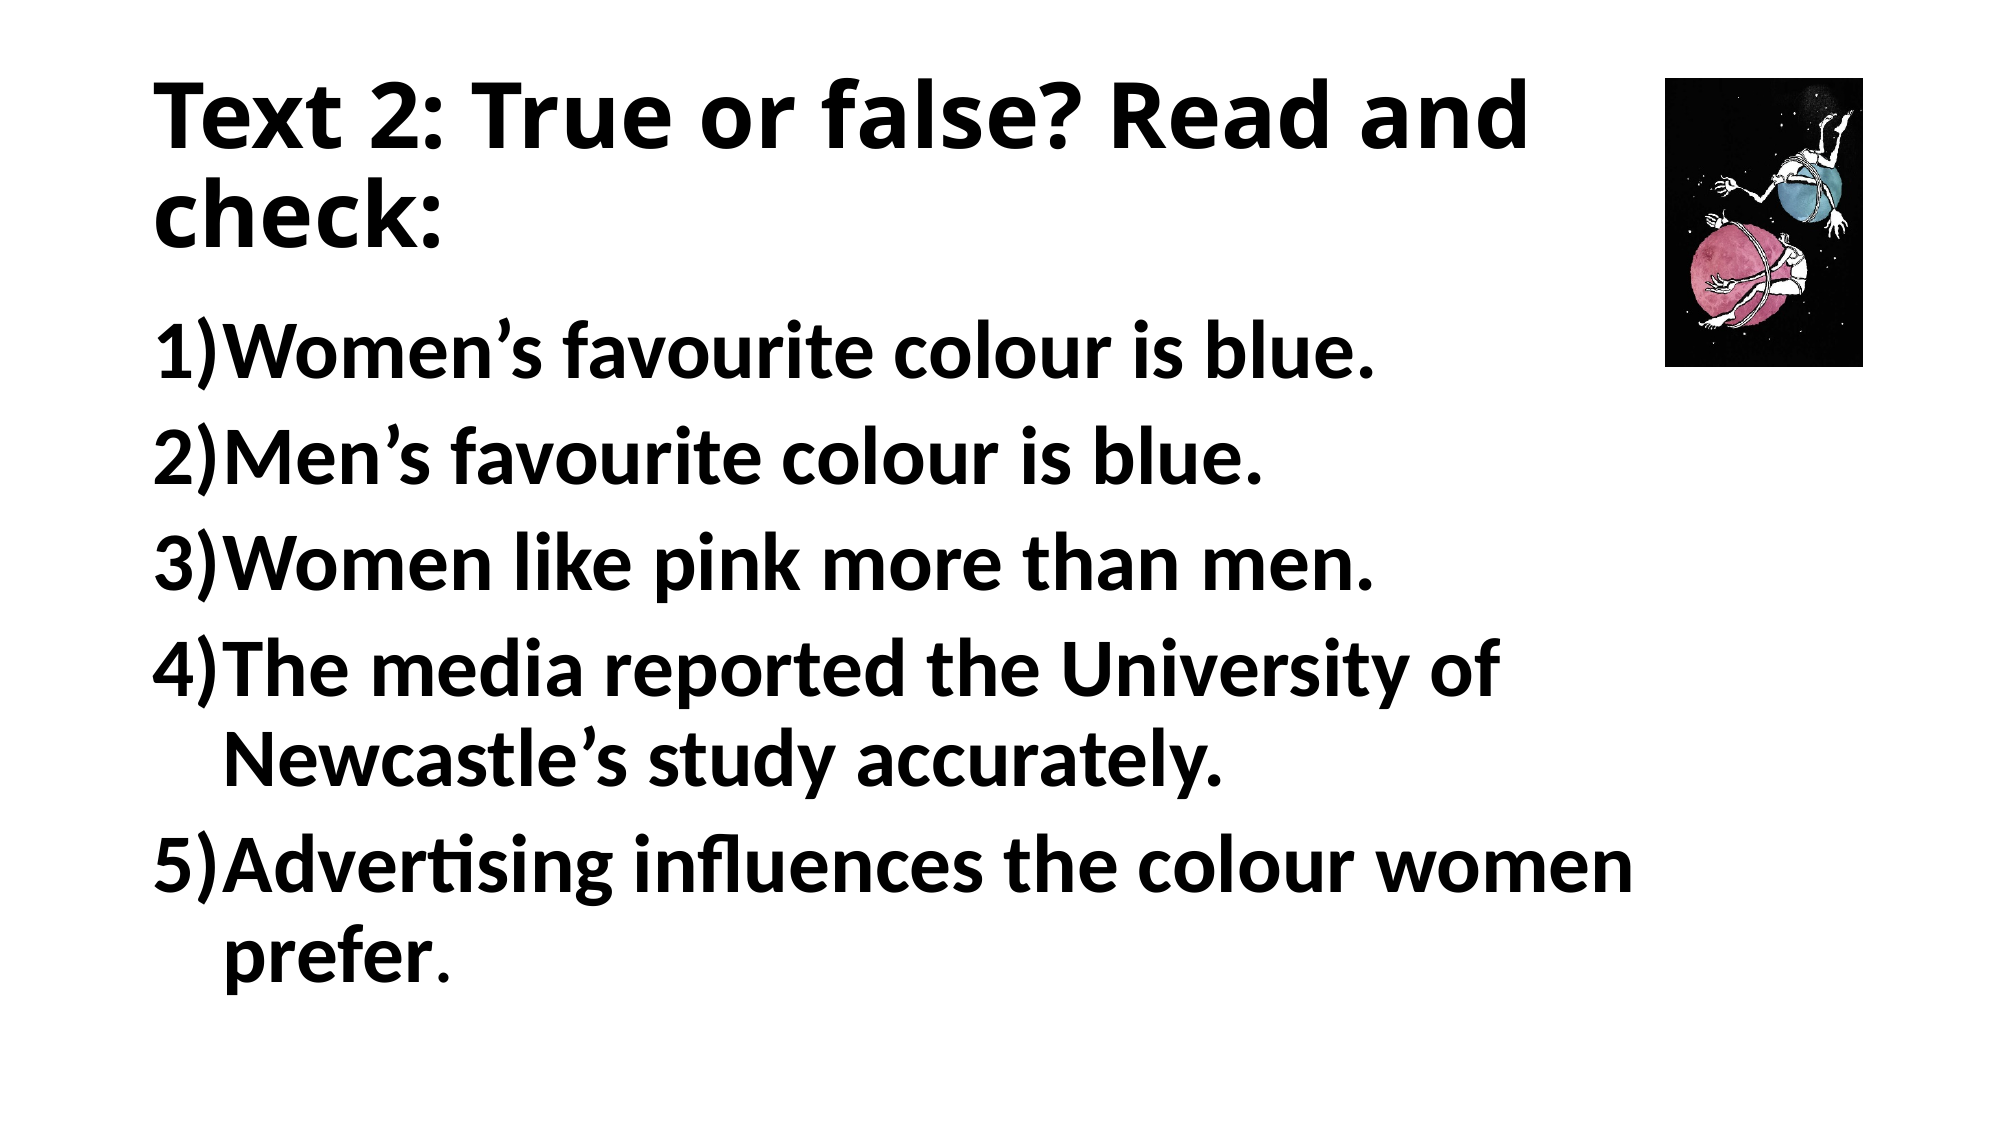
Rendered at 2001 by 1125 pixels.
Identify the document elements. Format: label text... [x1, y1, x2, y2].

list Women’s favourite colour is blue. Men’s favourite colour is blue. Women like pink more than men. The media reported the University of Newcastle’s study accurately. Advertising influences the colour women prefer. [137, 299, 1863, 1014]
title Text 2: True or false? Read and check: [137, 59, 1863, 278]
picture [1664, 78, 1863, 367]
